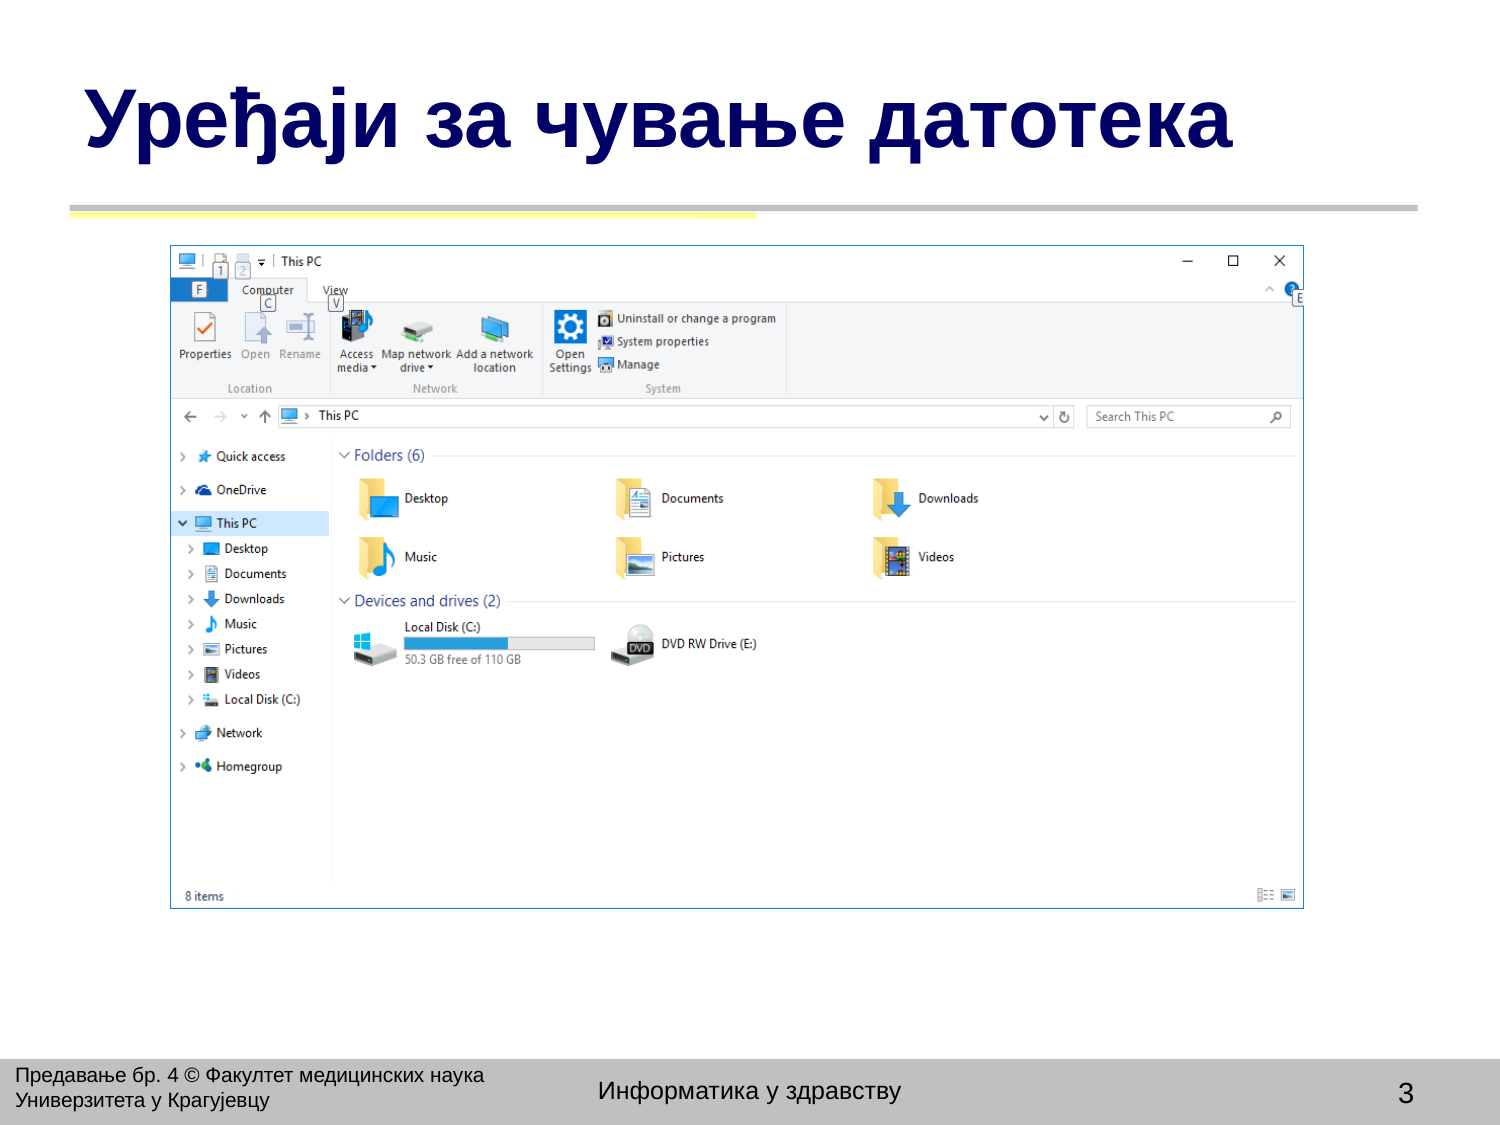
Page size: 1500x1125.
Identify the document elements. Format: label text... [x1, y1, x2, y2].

title Уређаји за чување датотека [69, 19, 1426, 208]
slide_number Предавање бр. 4 © Факултет медицинских наука Универзитета у Крагујевцу [0, 1053, 617, 1108]
picture [170, 245, 1304, 909]
footer Информатика у здравству [512, 1066, 988, 1125]
slide_number 3 [1079, 1066, 1430, 1125]
